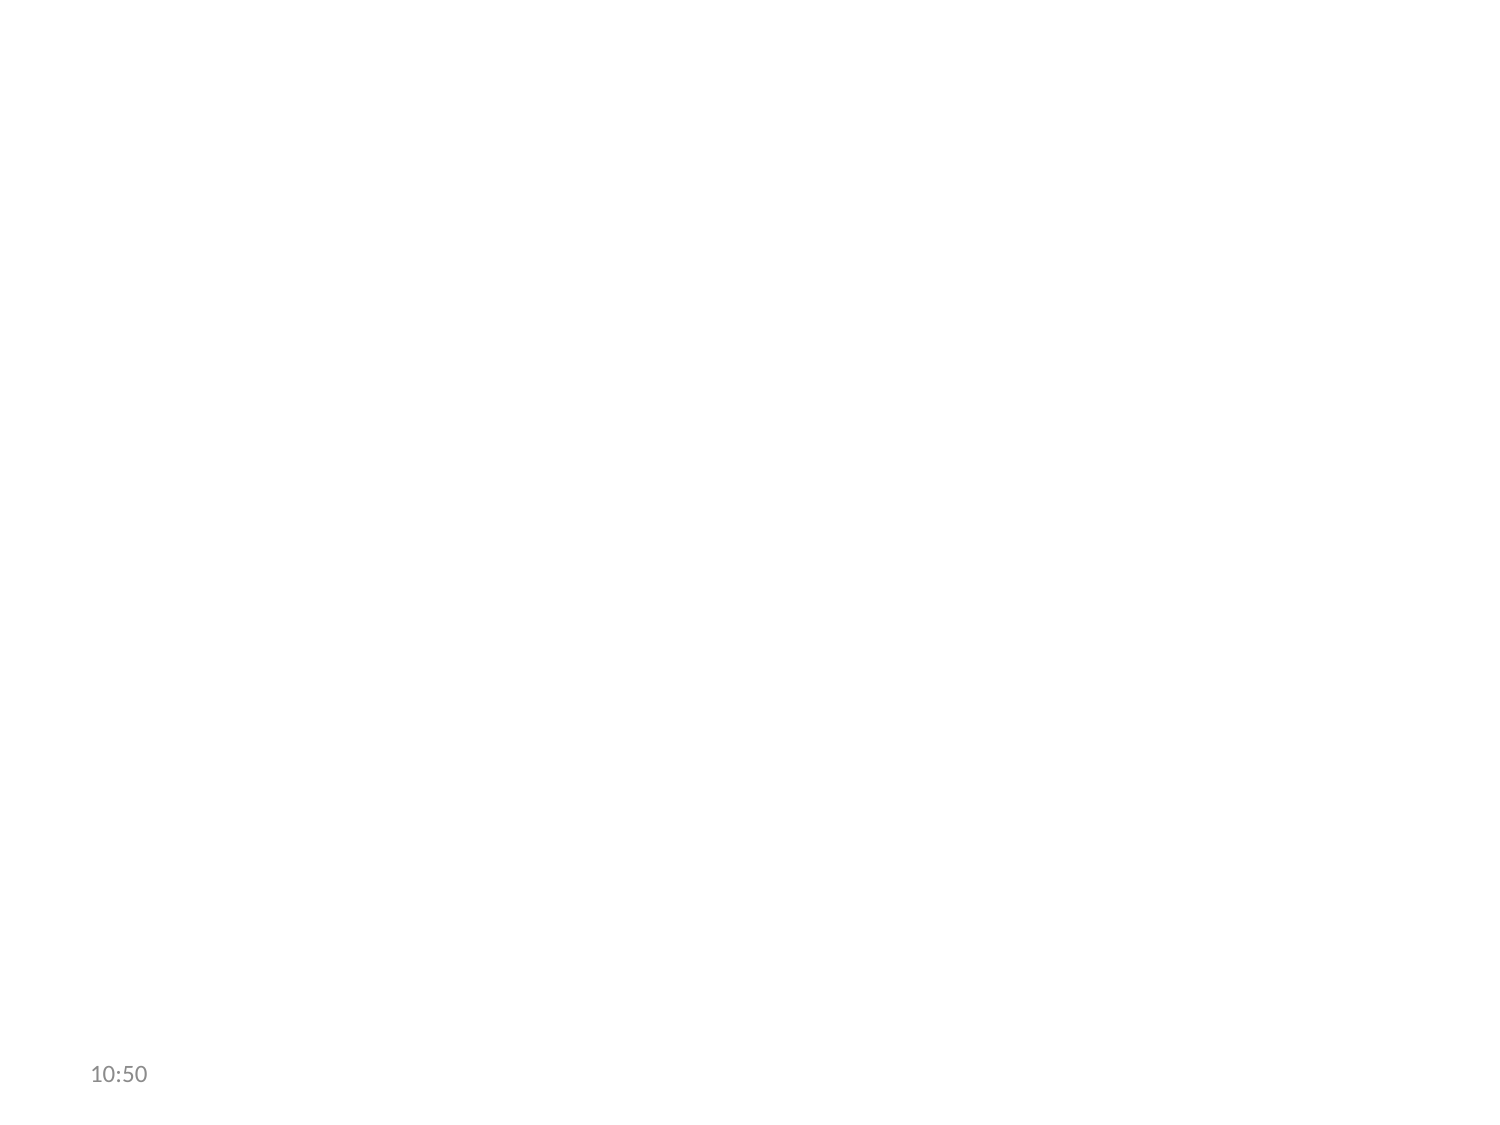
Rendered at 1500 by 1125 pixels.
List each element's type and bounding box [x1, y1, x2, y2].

slide_number [75, 1042, 425, 1103]
